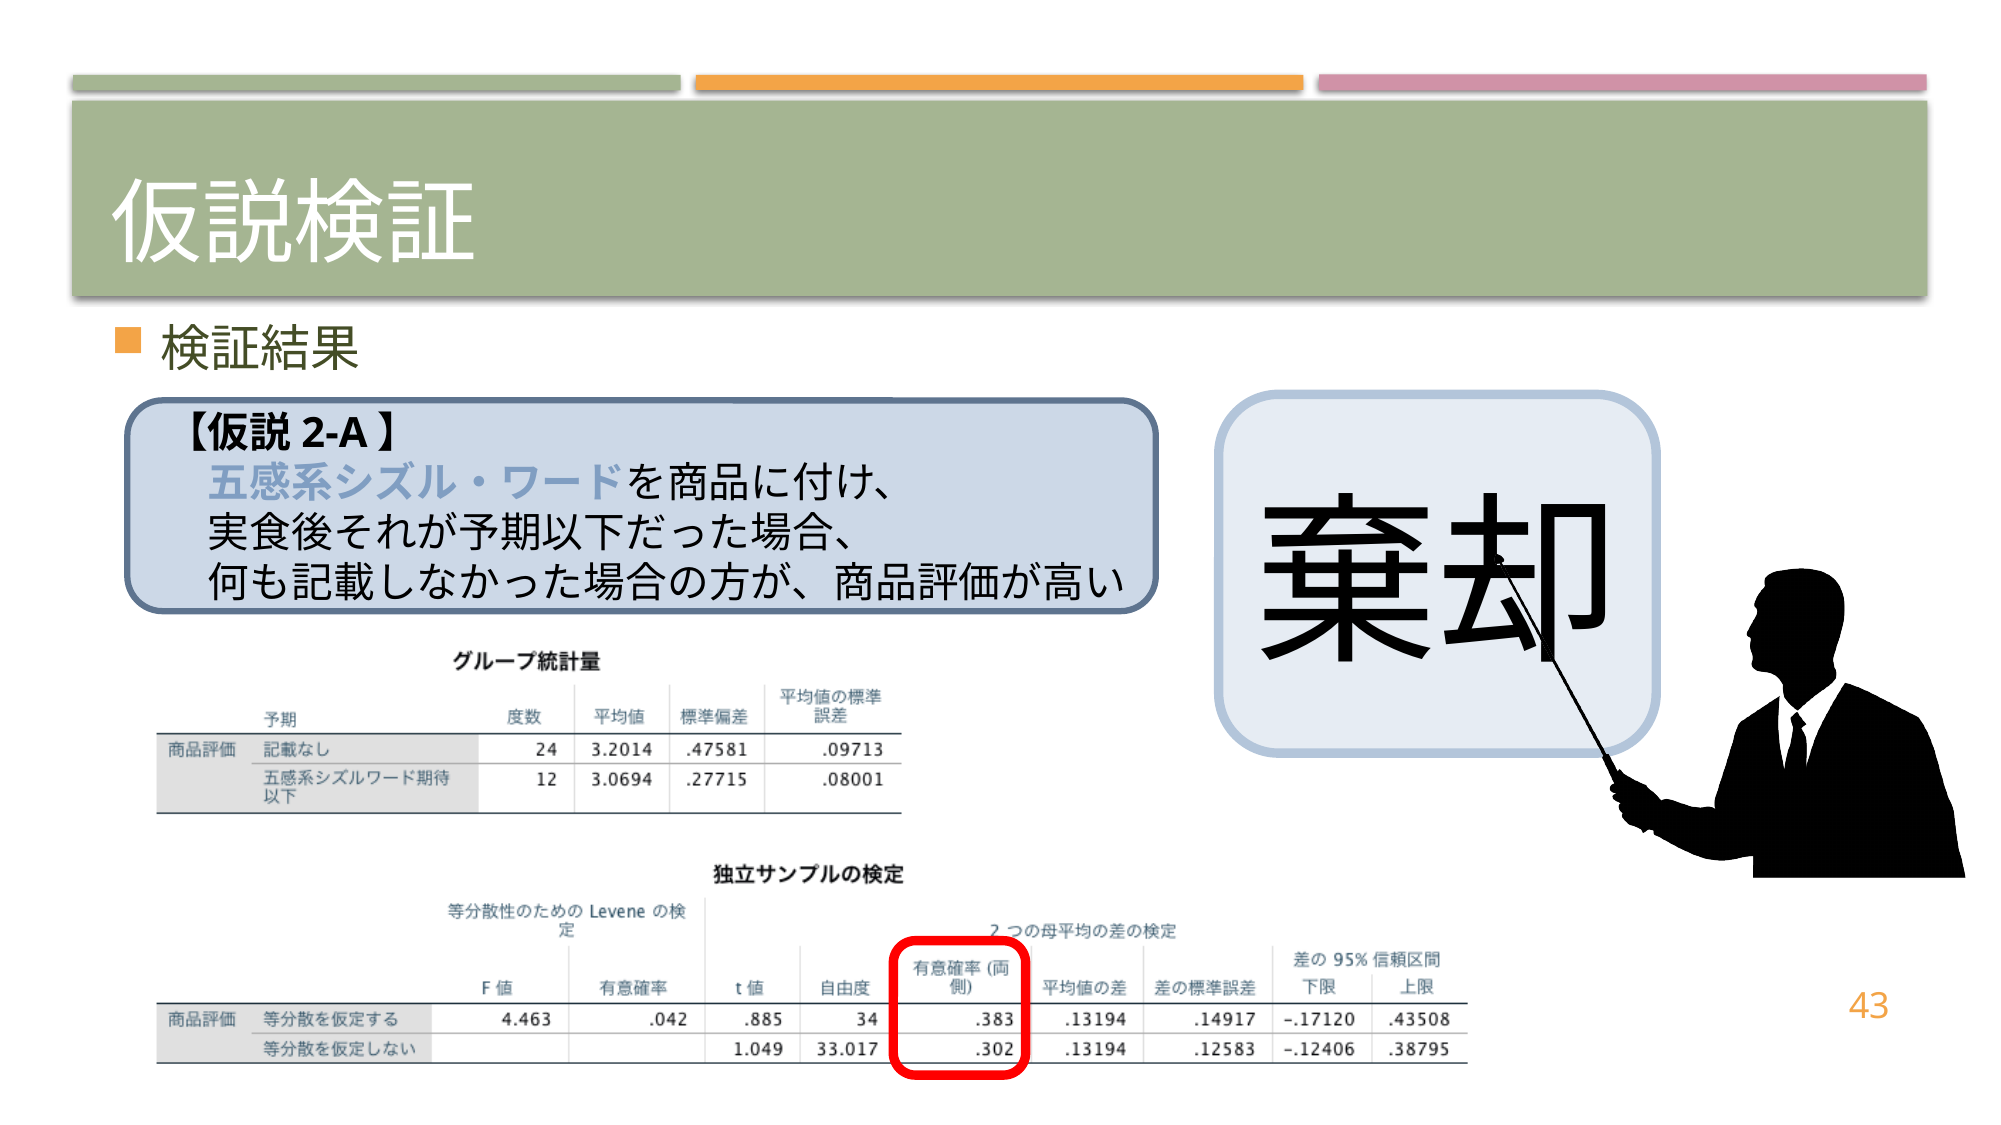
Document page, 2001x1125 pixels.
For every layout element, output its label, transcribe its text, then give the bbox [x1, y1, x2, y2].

title 仮説検証 [95, 115, 1905, 282]
text_box 【仮説2-A】 五感系シズル・ワードを商品に付け、 実食後それが予期以下だった場合、 何も記載しなかった場合の方が、商品評価が高い [125, 398, 1158, 613]
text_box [1218, 393, 2000, 958]
slide_number 43 [1732, 977, 1905, 1037]
list 検証結果 [95, 309, 1905, 913]
picture [126, 623, 1502, 1108]
